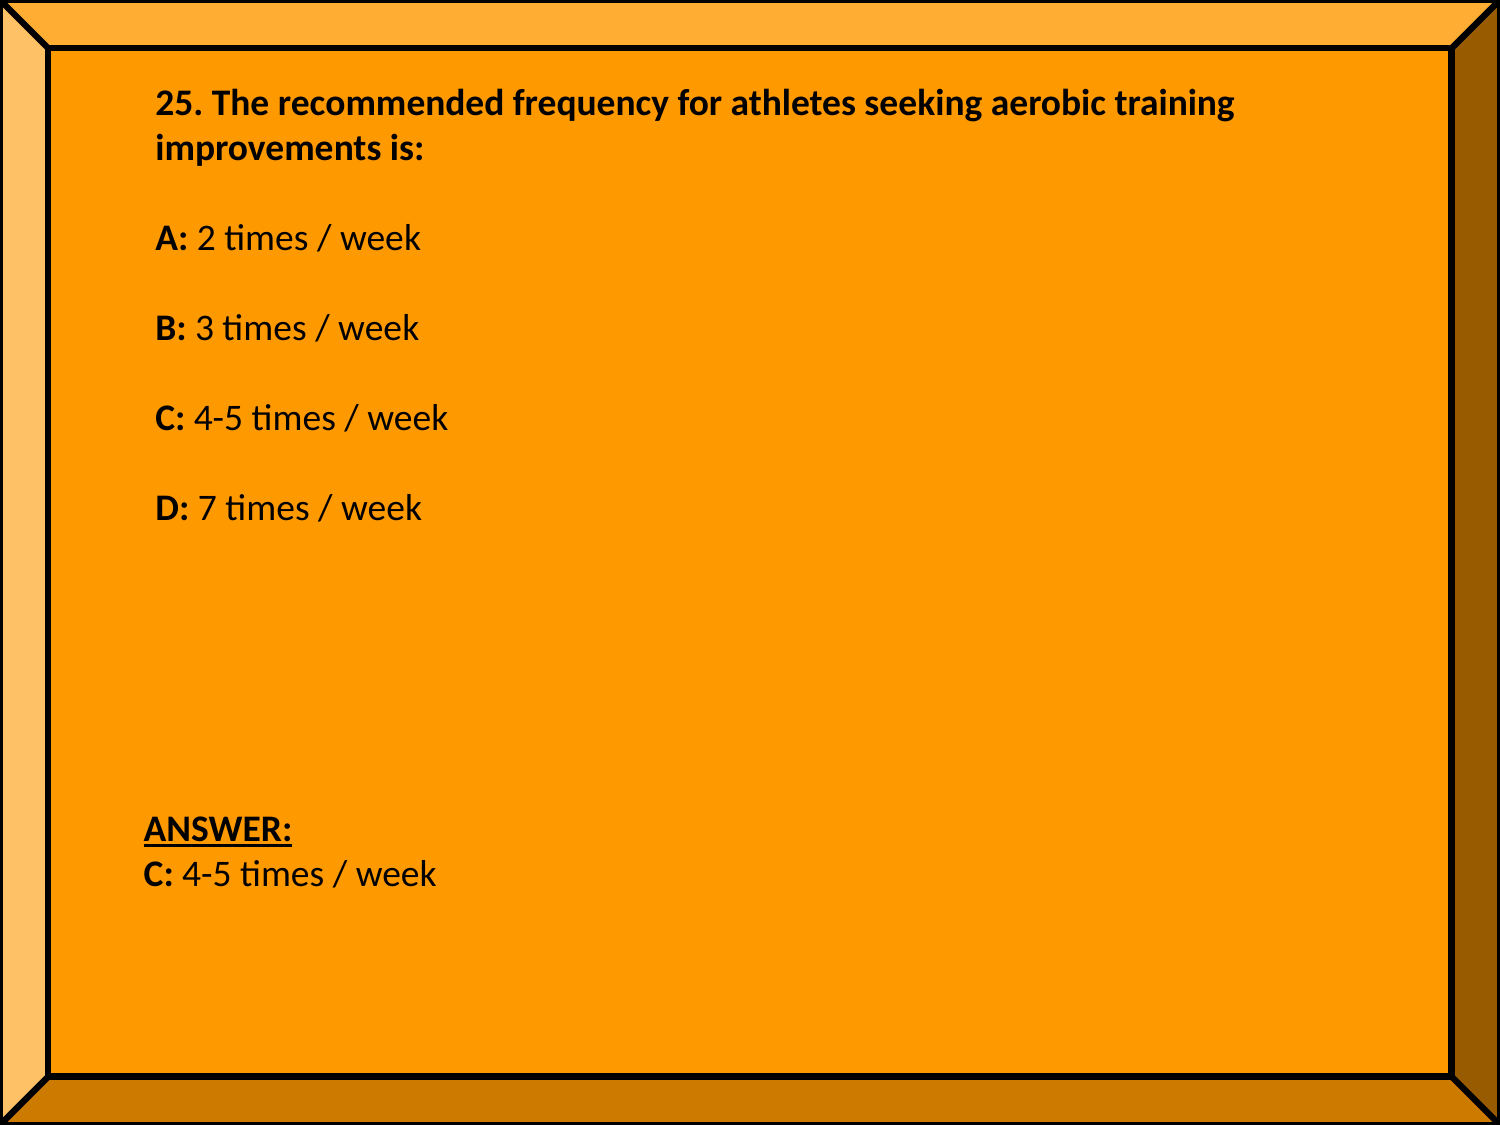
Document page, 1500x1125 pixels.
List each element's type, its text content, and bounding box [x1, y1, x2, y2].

text_box 25. The recommended frequency for athletes seeking aerobic training improvements is: A: 2 times / week B: 3 times / week C: 4-5 times / week D: 7 times / week [140, 70, 1371, 580]
text_box ANSWER: C: 4-5 times / week [128, 796, 1383, 947]
